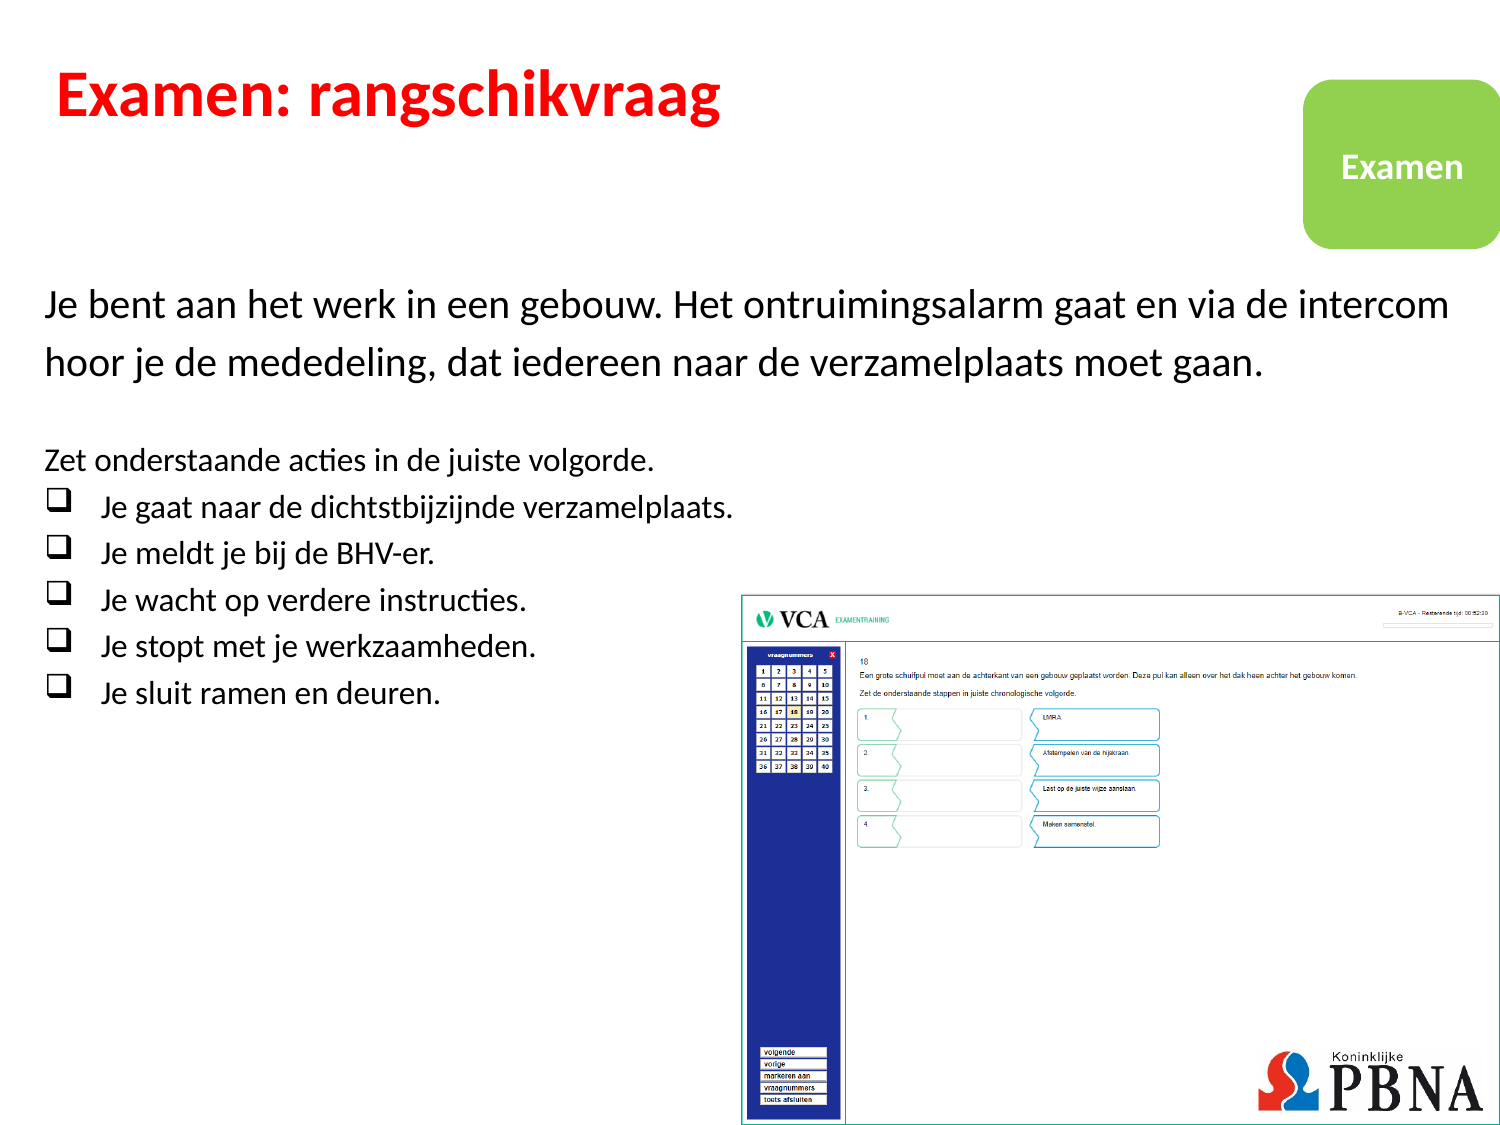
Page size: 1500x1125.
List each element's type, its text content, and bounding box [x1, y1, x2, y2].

list Je bent aan het werk in een gebouw. Het ontruimingsalarm gaat en via de intercom hoor je de mededeling, dat iedereen naar de verzamelplaats moet gaan. Zet onderstaande acties in de juiste volgorde. Je gaat naar de dichtstbijzijnde verzamelplaats. Je meldt je bij de BHV-er. Je wacht op verdere instructies. Je stopt met je werkzaamheden. Je sluit ramen en deuren. [29, 269, 1478, 1005]
picture [741, 593, 1500, 1125]
text_box Examen [1303, 79, 1500, 250]
title Examen: rangschikvraag [41, 42, 1392, 231]
